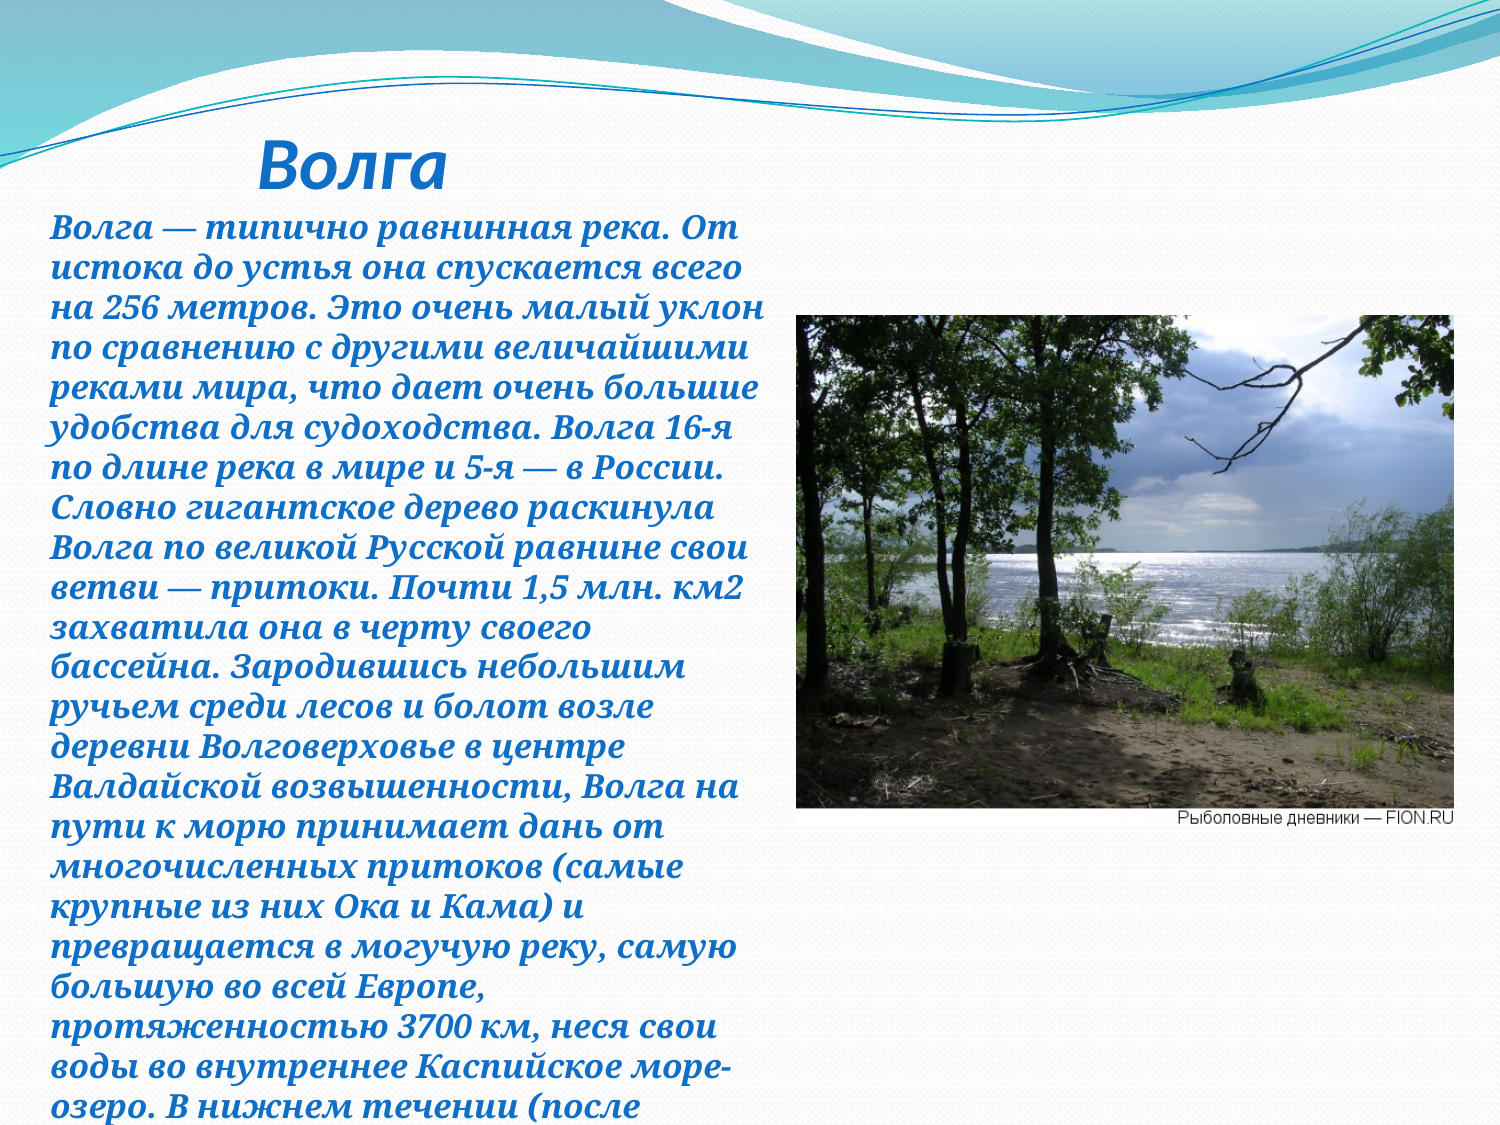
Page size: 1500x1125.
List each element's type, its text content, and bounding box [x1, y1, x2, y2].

title Волга [257, 117, 544, 199]
list Волга — типично равнинная река. От истока до устья она спускается всего на 256 метров. Это очень малый уклон по сравнению с другими величайшими реками мира, что дает очень большие удобства для судоходства. Волга 16-я по длине река в мире и 5-я — в России. Словно гигантское дерево раскинула Волга по великой Русской равнине свои ветви — притоки. Почти 1,5 млн. км2 захватила она в черту своего бассейна. Зародившись небольшим ручьем среди лесов и болот возле деревни Волговерховье в центре Валдайской возвышенности, Волга на пути к морю принимает дань от многочисленных притоков (самые крупные из них Ока и Кама) и превращается в могучую реку, самую большую во всей Европе, протяженностью 3700 км, неся свои воды во внутреннее Каспийское море-озеро. В нижнем течении (после Волгограда) у неё нет притоков. [46, 199, 774, 1090]
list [796, 315, 1454, 826]
